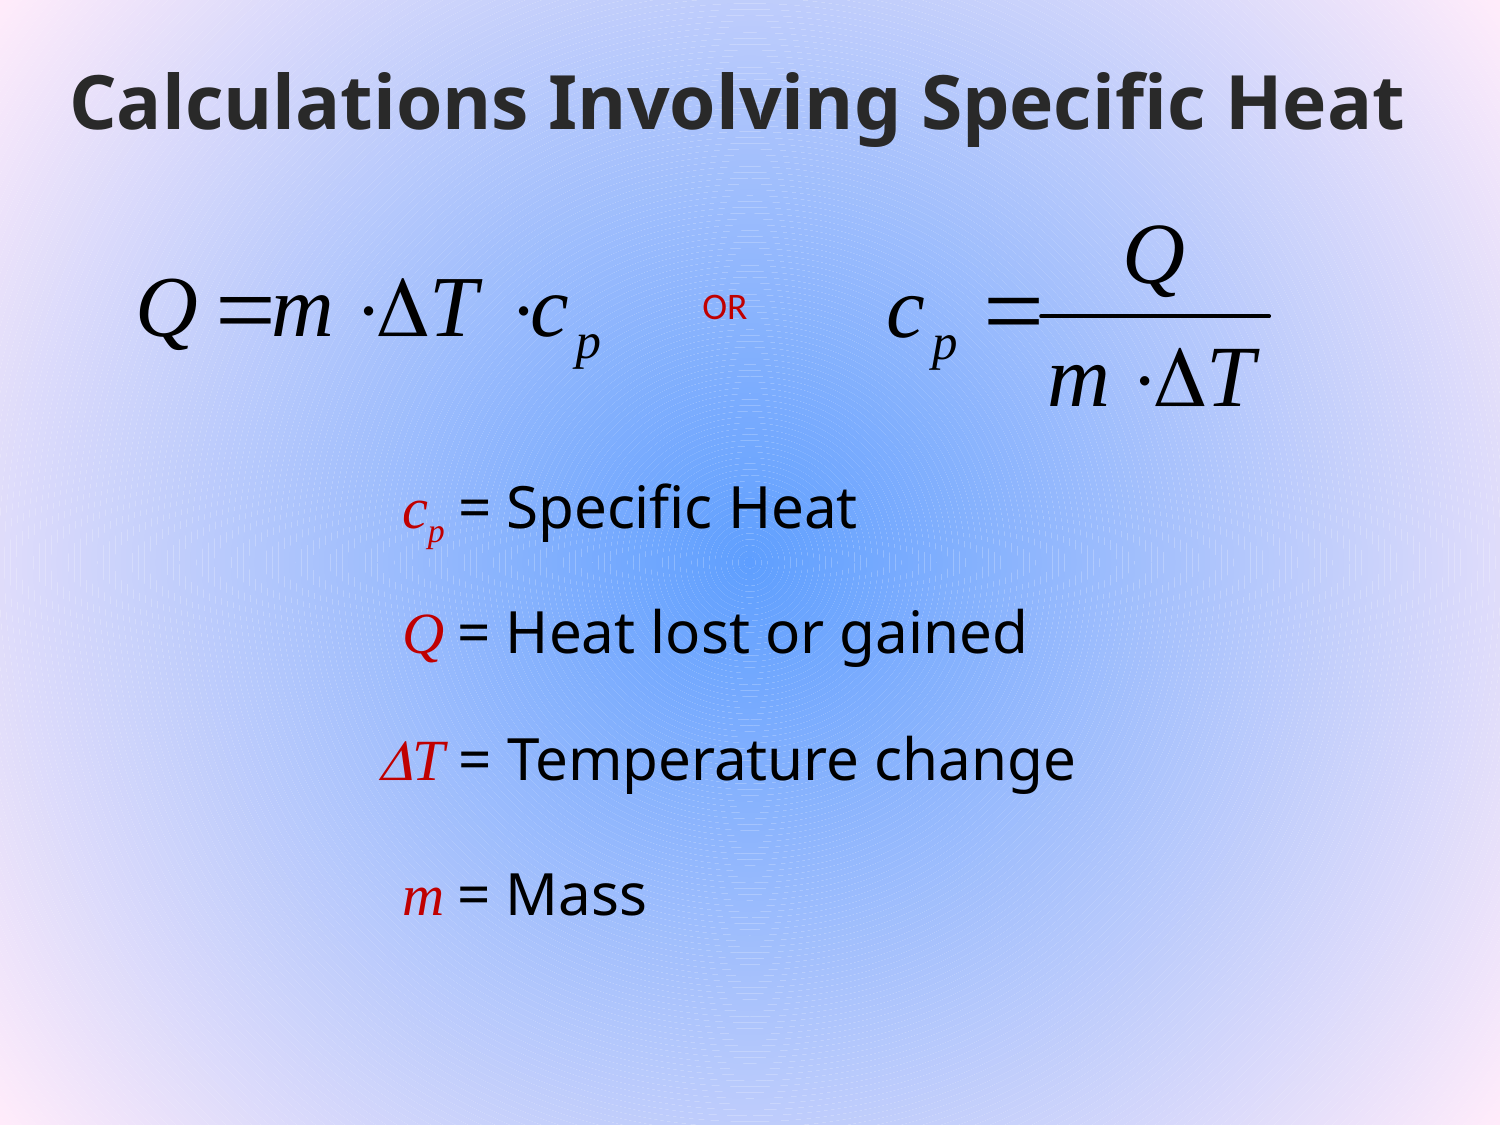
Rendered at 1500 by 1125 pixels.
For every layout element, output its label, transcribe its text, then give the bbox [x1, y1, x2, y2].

text_box m = Mass [387, 849, 738, 935]
title Calculations Involving Specific Heat [37, 0, 1438, 200]
text_box OR [687, 274, 825, 335]
text_box Q = Heat lost or gained [387, 587, 1163, 673]
text_box cp = Specific Heat [387, 462, 1075, 587]
text_box T = Temperature change [362, 714, 1163, 800]
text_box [124, 249, 618, 388]
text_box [874, 199, 1289, 426]
